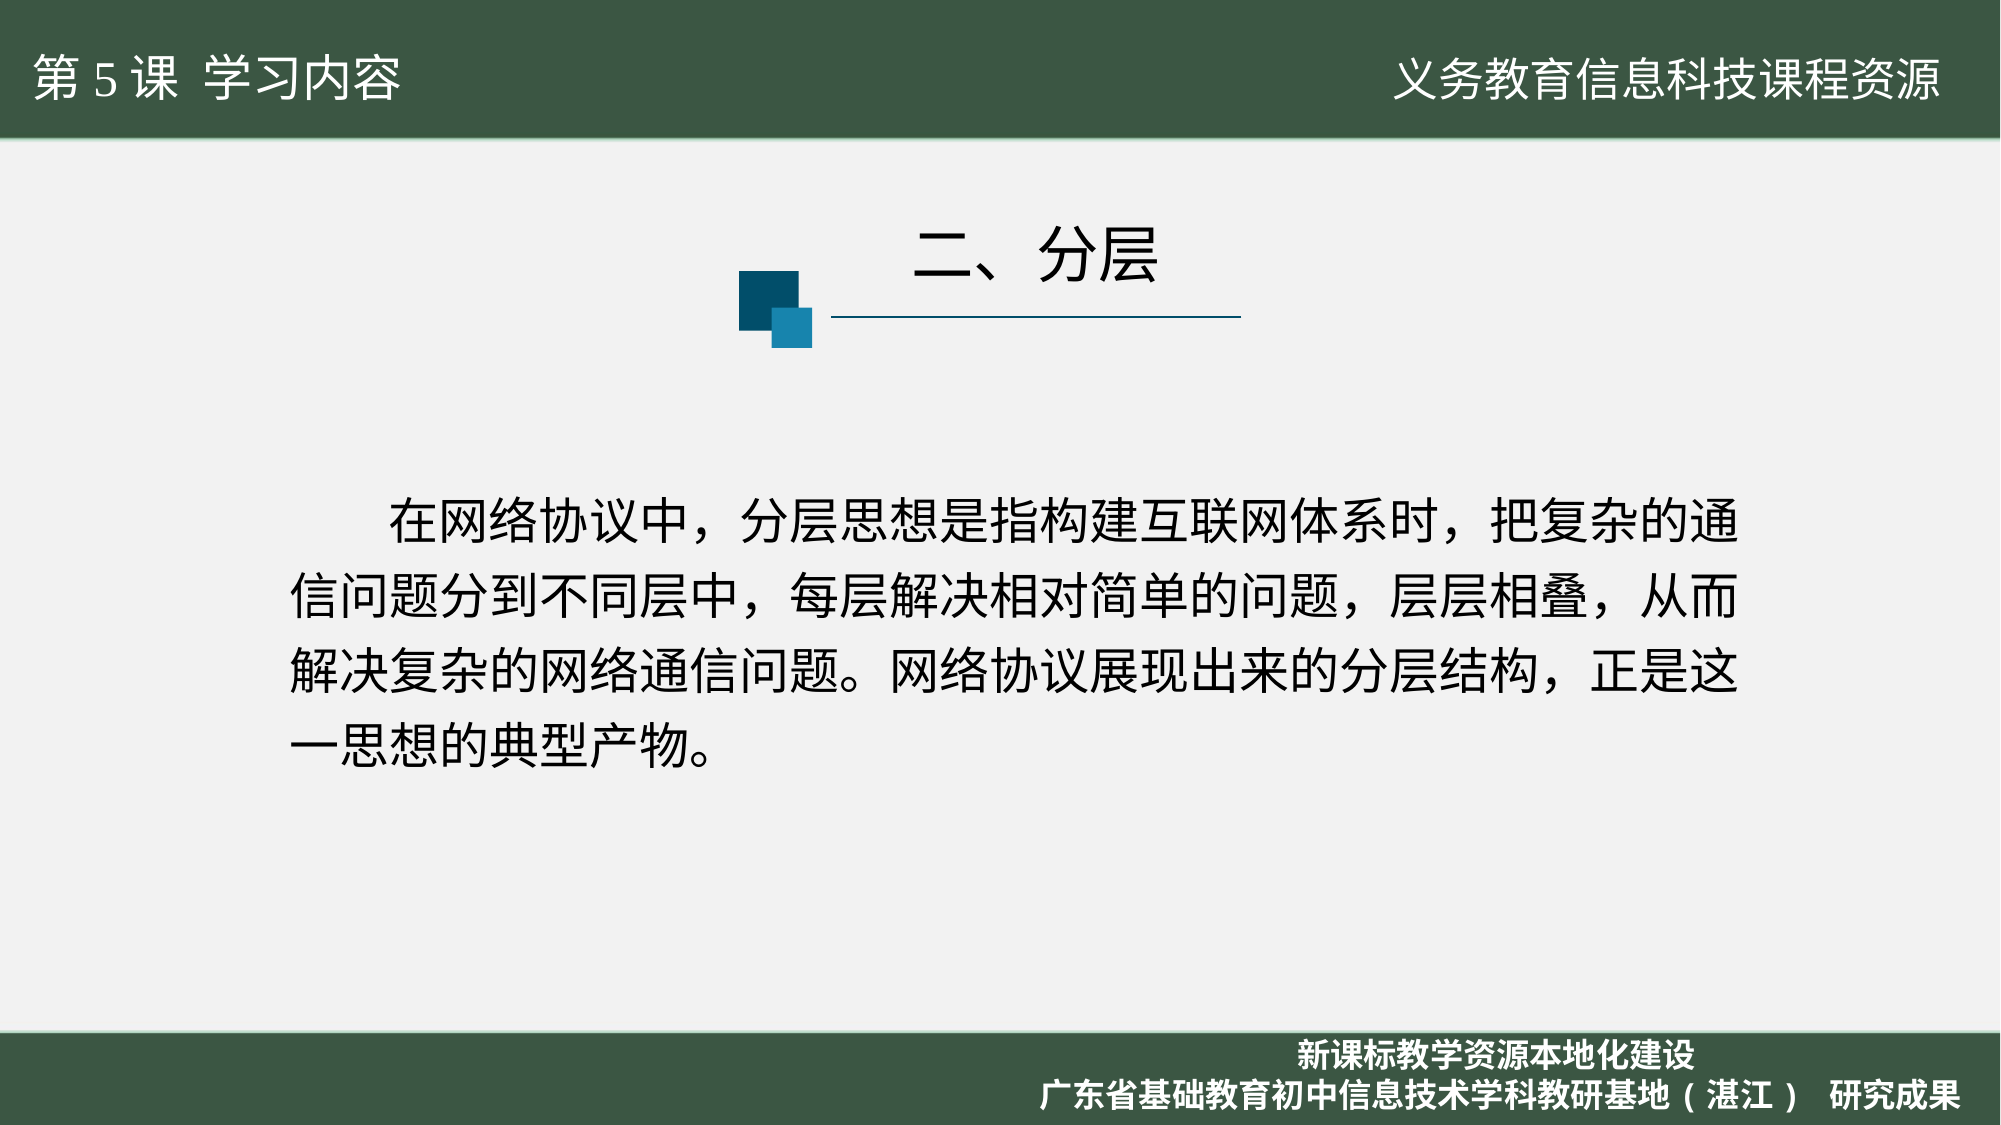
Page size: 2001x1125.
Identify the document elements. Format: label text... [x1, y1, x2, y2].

text_box 第5课 学习内容 [16, 45, 662, 140]
picture [0, 0, 2001, 1125]
text_box 在网络协议中，分层思想是指构建互联网体系时，把复杂的通信问题分到不同层中，每层解决相对简单的问题，层层相叠，从而解决复杂的网络通信问题。网络协议展现出来的分层结构，正是这一思想的典型产物。 [274, 467, 1779, 783]
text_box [738, 207, 1242, 348]
text_box 新课标教学资源本地化建设 广东省基础教育初中信息技术学科教研基地(湛江) 研究成果 [1007, 1027, 1994, 1118]
